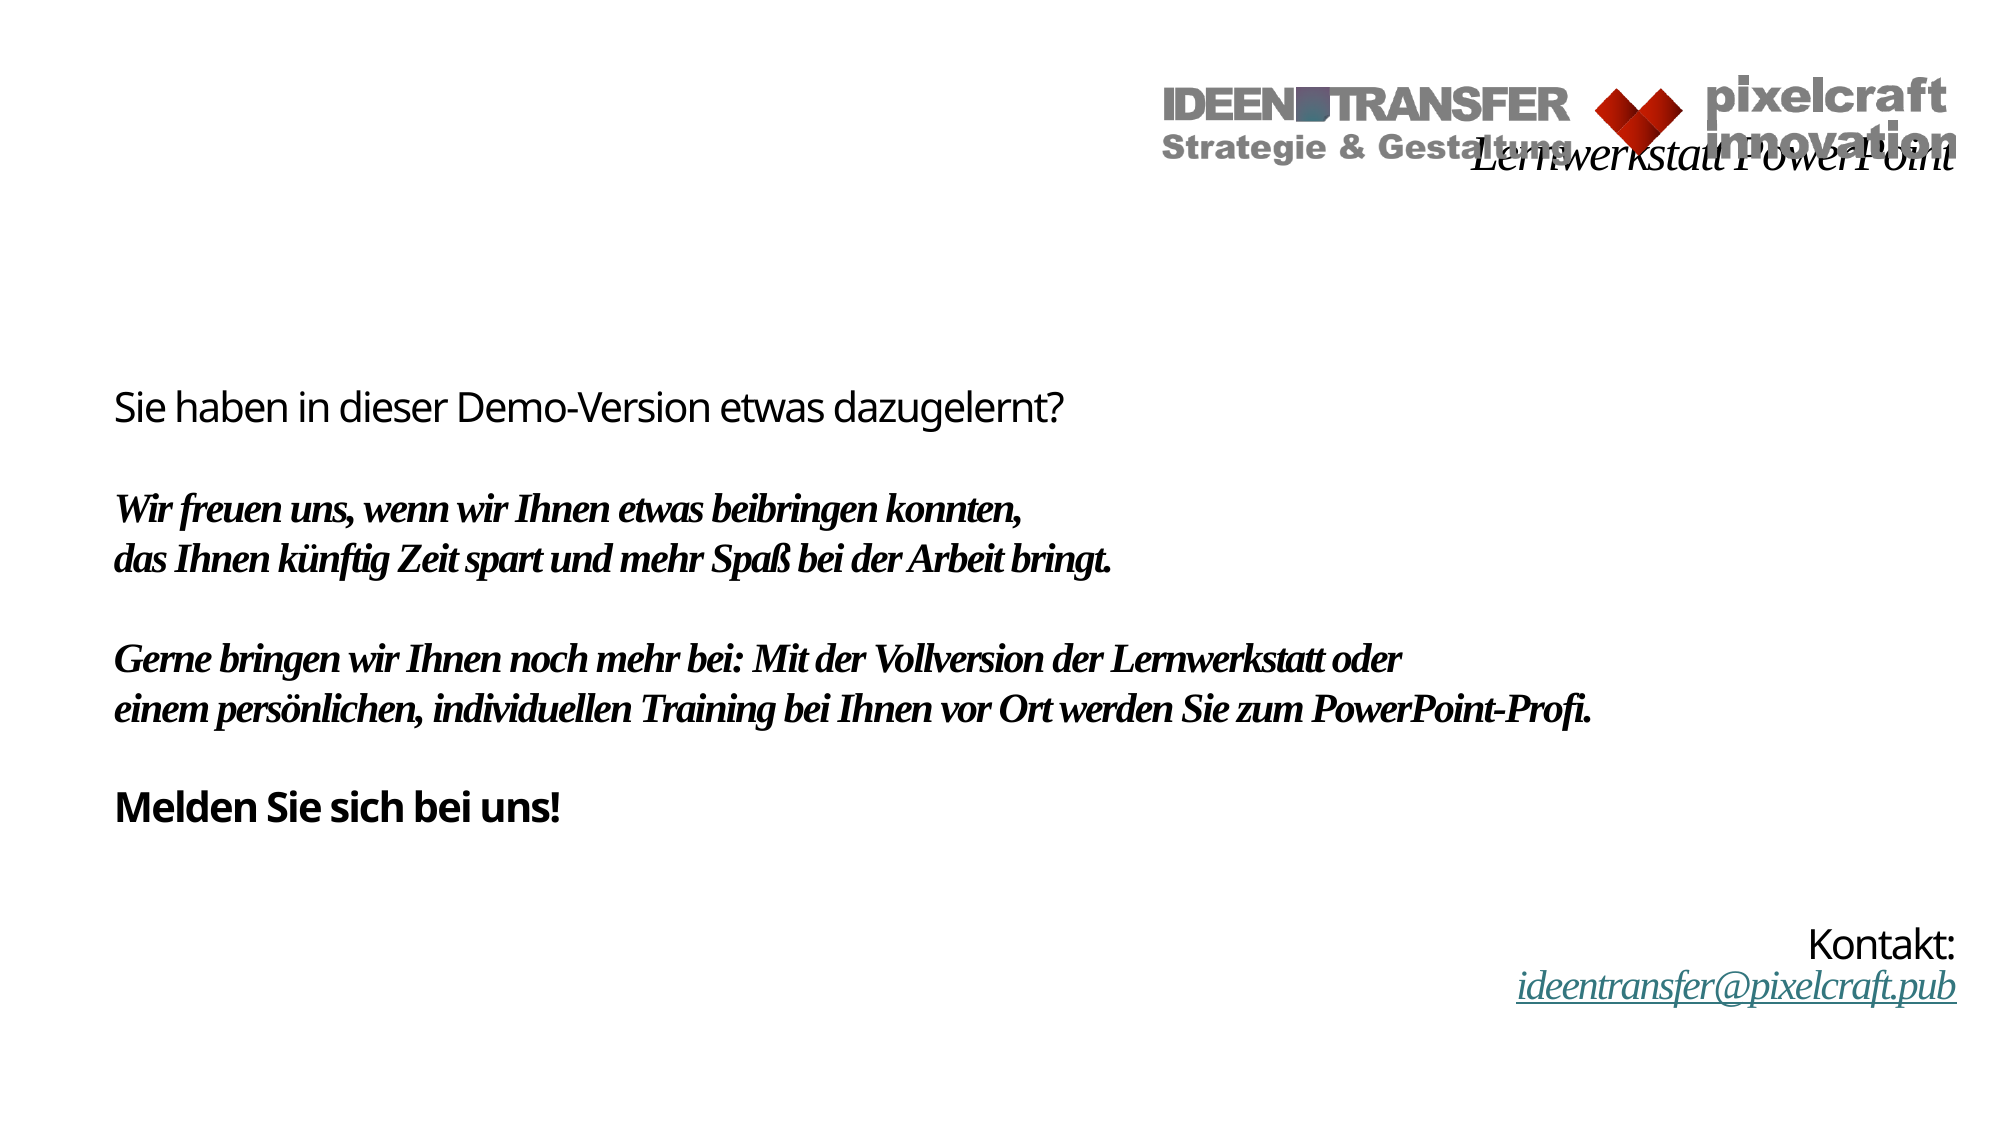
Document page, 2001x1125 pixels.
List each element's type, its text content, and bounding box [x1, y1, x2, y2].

text_box Sie haben in dieser Demo-Version etwas dazugelernt? Wir freuen uns, wenn wir Ihnen etwas beibringen konnten, das Ihnen künftig Zeit spart und mehr Spaß bei der Arbeit bringt. Gerne bringen wir Ihnen noch mehr bei: Mit der Vollversion der Lernwerkstatt oder einem persönlichen, individuellen Training bei Ihnen vor Ort werden Sie zum PowerPoint-Profi. Melden Sie sich bei uns! [102, 368, 2000, 1103]
text_box Lernwerkstatt PowerPoint [1460, 119, 1968, 192]
text_box Kontakt: ideentransfer@pixelcraft.pub [1504, 916, 1969, 1020]
picture [1141, 74, 1957, 186]
